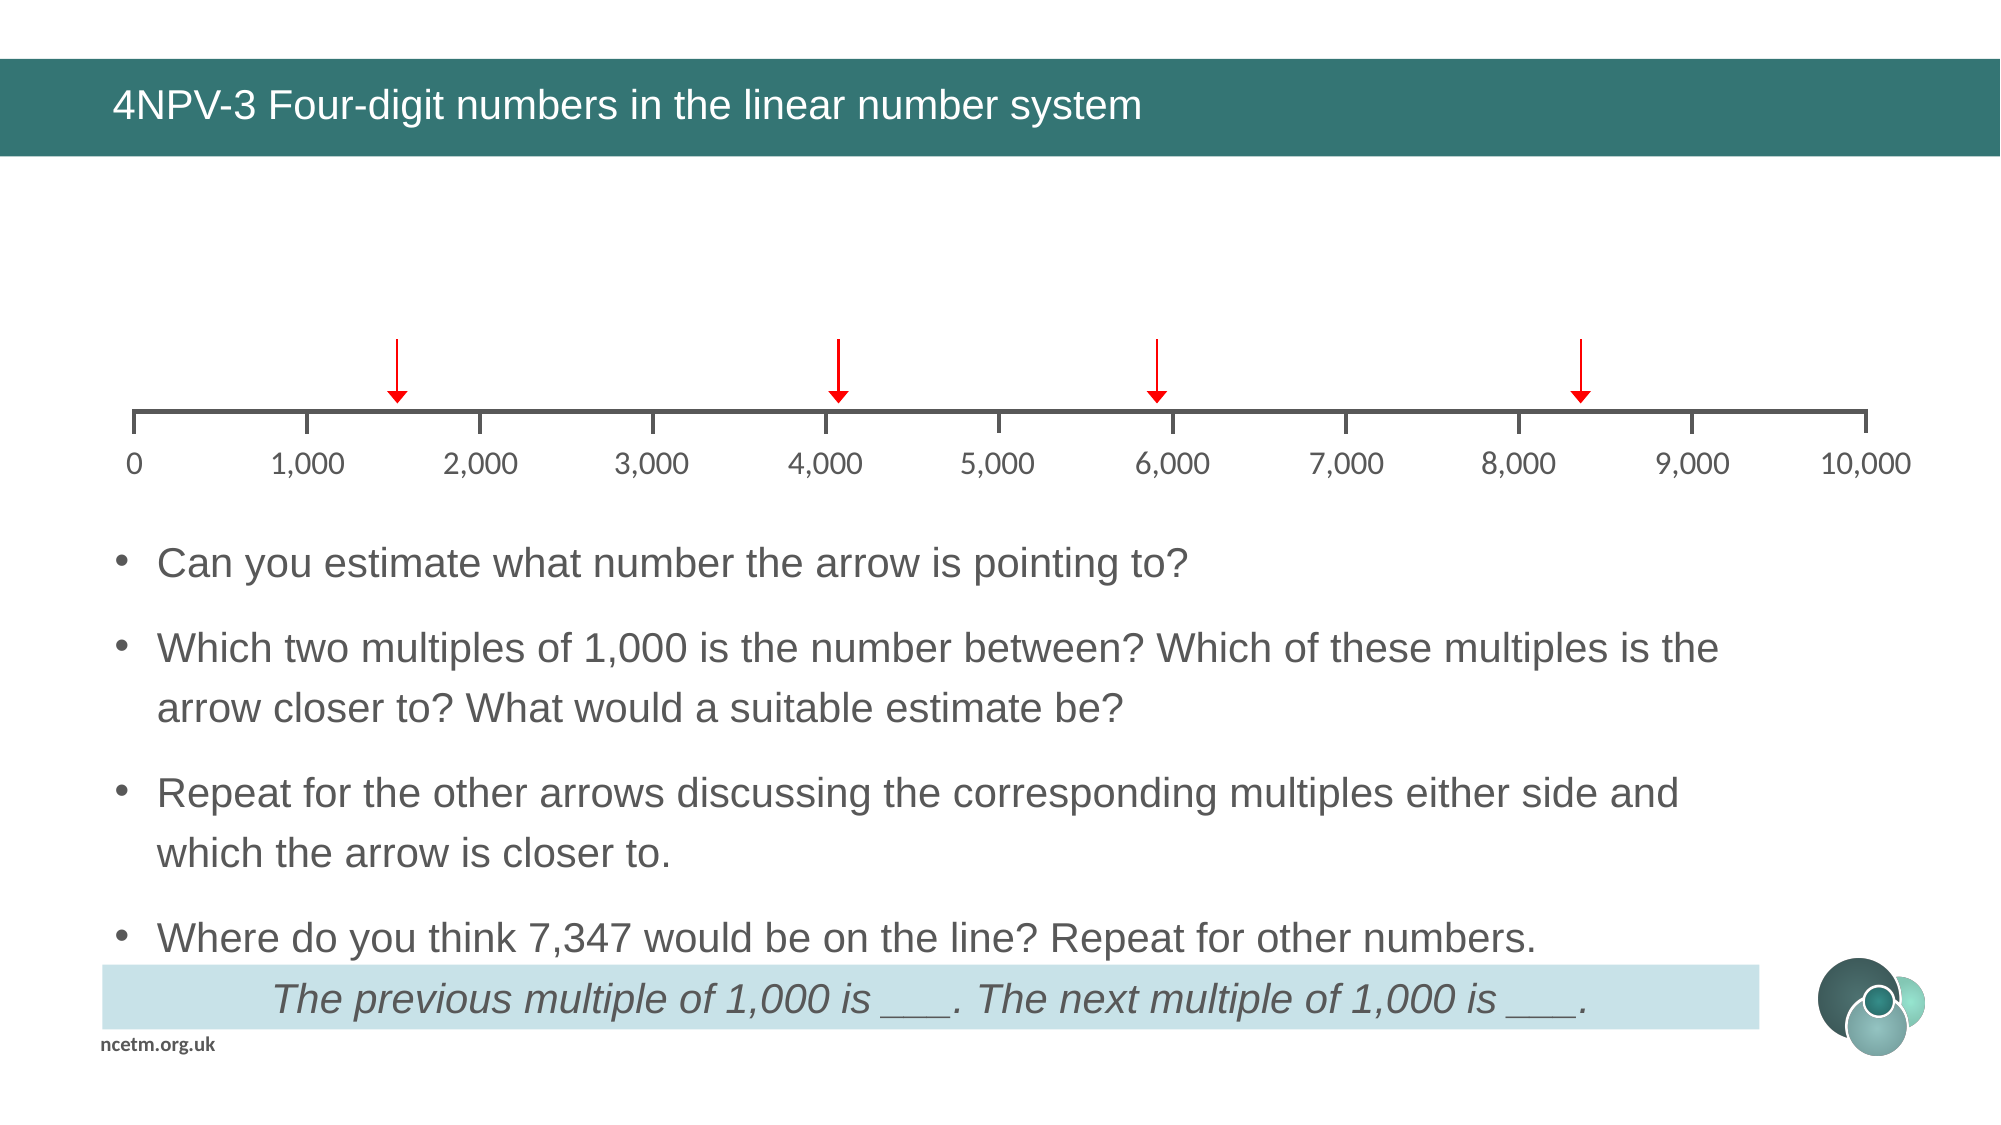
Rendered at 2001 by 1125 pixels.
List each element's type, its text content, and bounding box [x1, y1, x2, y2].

picture [1818, 958, 1925, 1056]
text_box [78, 408, 2000, 490]
title 4NPV-3 Four-digit numbers in the linear number system [97, 76, 1945, 147]
text_box Can you estimate what number the arrow is pointing to? Which two multiples of 1,000 is the number between? Which of these multiples is the arrow closer to? What would a suitable estimate be? Repeat for the other arrows discussing the corresponding multiples either side and which the arrow is closer to. Where do you think 7,347 would be on the line? Repeat for other numbers. [99, 517, 1783, 887]
text_box The previous multiple of 1,000 is ___. The next multiple of 1,000 is ___. [102, 964, 1760, 1030]
